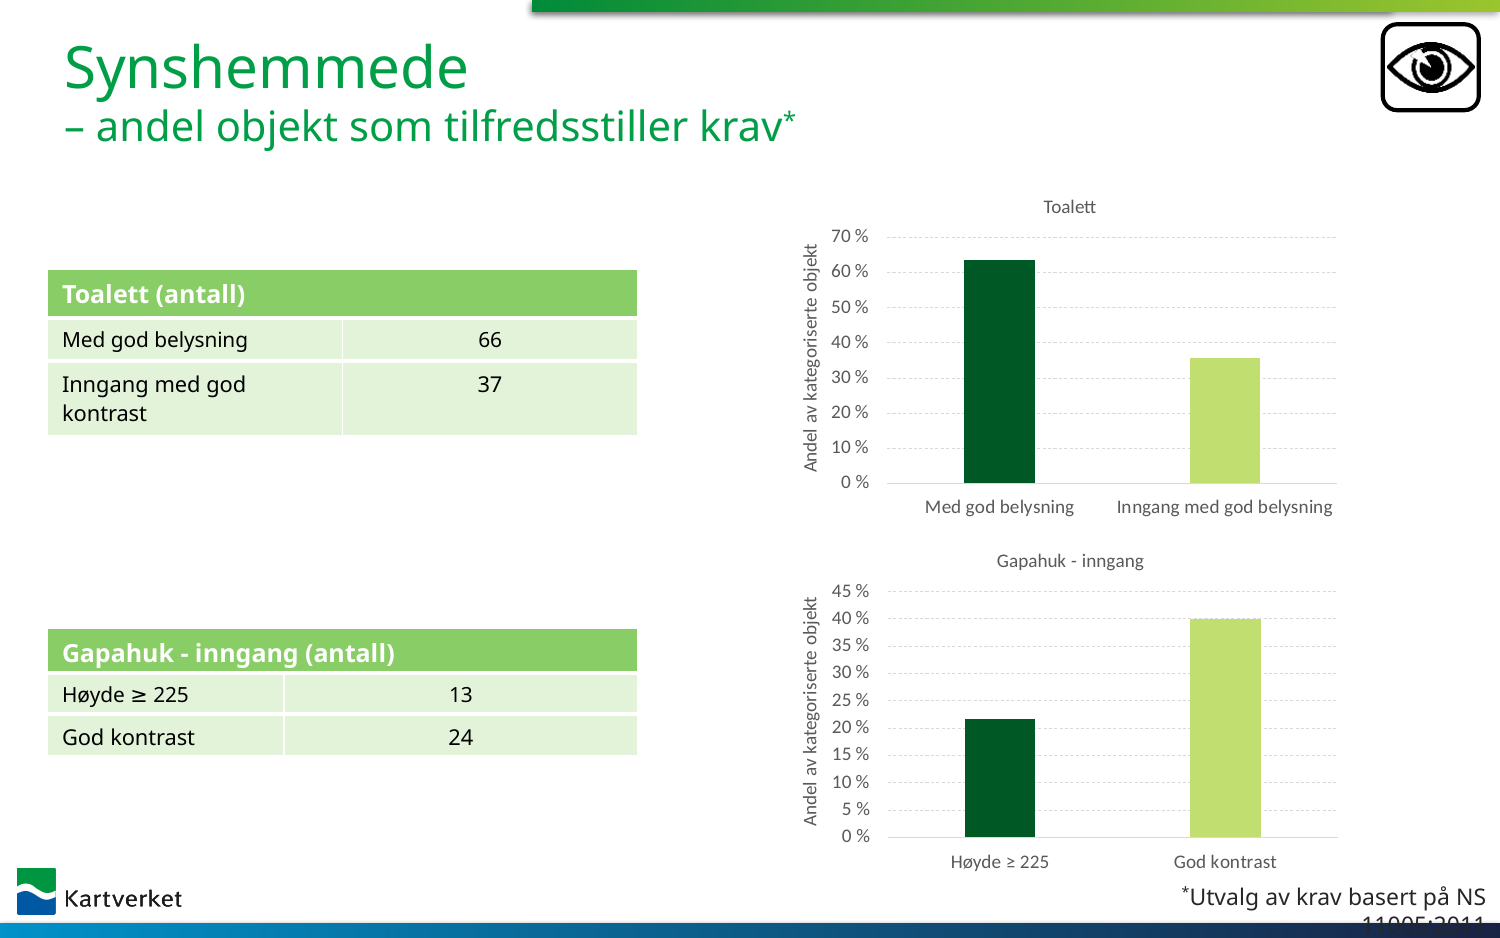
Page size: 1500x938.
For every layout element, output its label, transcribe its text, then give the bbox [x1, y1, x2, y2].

table_cell God kontrast [48, 716, 283, 755]
table_cell Høyde ≥ 225 [48, 675, 283, 712]
table_header Toalett (antall) [48, 270, 637, 316]
text_box *Utvalg av krav basert på NS 11005:2011 [1068, 873, 1500, 938]
table_cell Inngang med god kontrast [48, 363, 342, 435]
table_cell 13 [285, 675, 637, 712]
table_cell 24 [285, 716, 637, 755]
table_header Gapahuk - inngang (antall) [48, 629, 637, 671]
text_box Synshemmede – andel objekt som tilfredsstiller krav* [49, 24, 1431, 158]
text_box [1382, 24, 1480, 111]
picture [791, 187, 1348, 526]
picture [791, 541, 1349, 880]
table_cell 37 [343, 363, 637, 435]
table_cell Med god belysning [48, 320, 342, 359]
table_cell 66 [343, 320, 637, 359]
